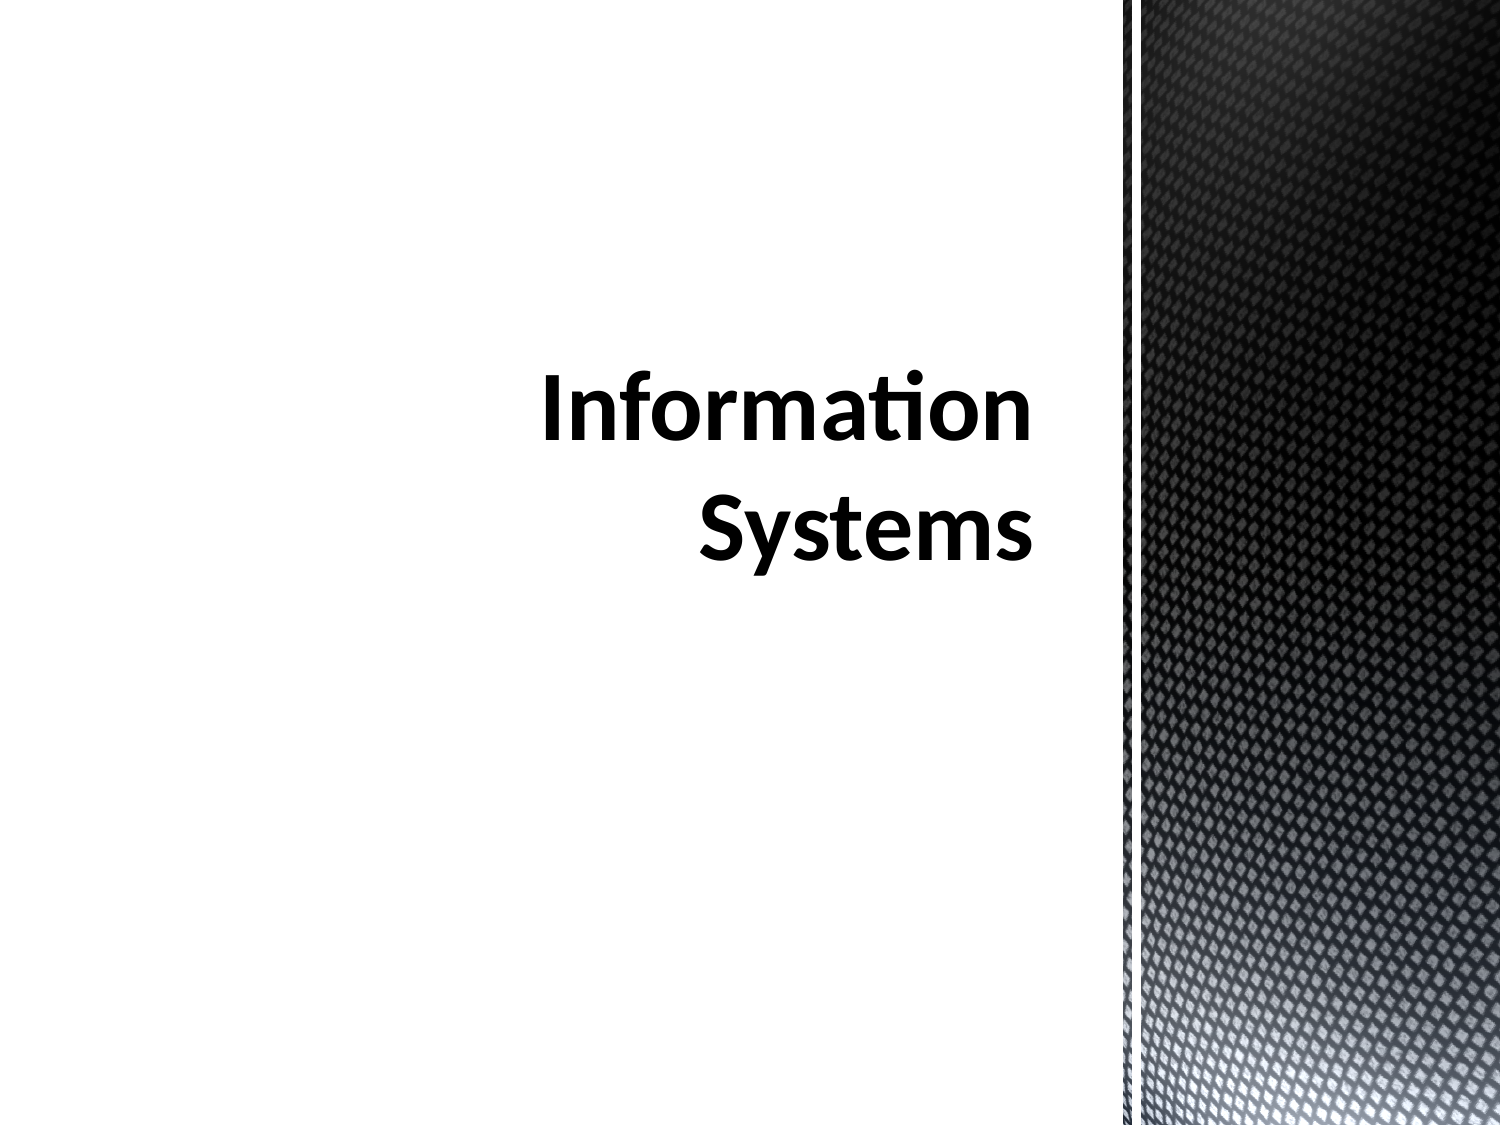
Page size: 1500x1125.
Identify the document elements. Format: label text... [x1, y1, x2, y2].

picture [1123, 0, 1500, 1125]
title Information Systems [399, 237, 1050, 588]
